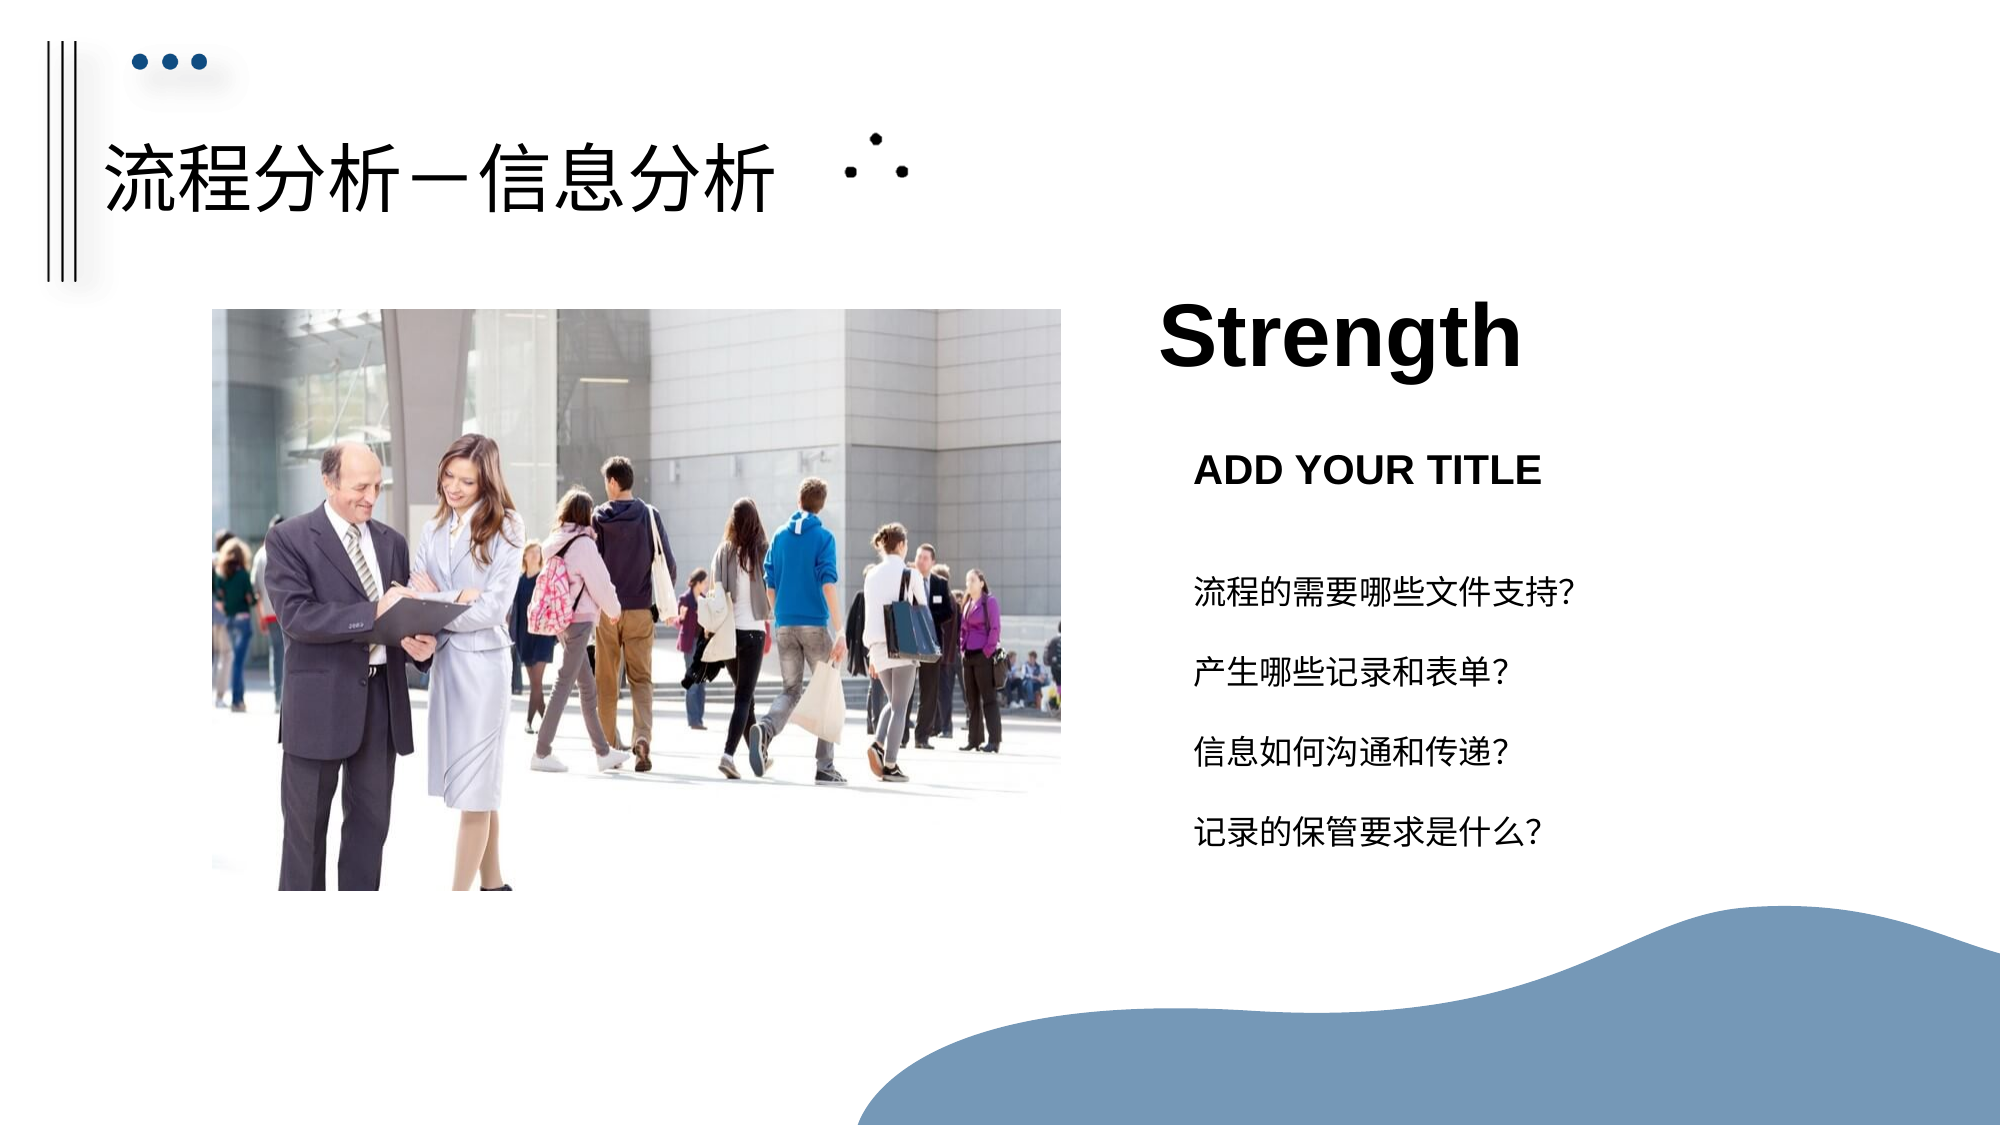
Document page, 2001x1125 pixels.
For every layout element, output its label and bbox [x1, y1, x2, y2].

text_box [28, 11, 1075, 310]
picture [212, 309, 1061, 891]
text_box [1126, 270, 1935, 855]
text_box [856, 904, 2000, 1125]
